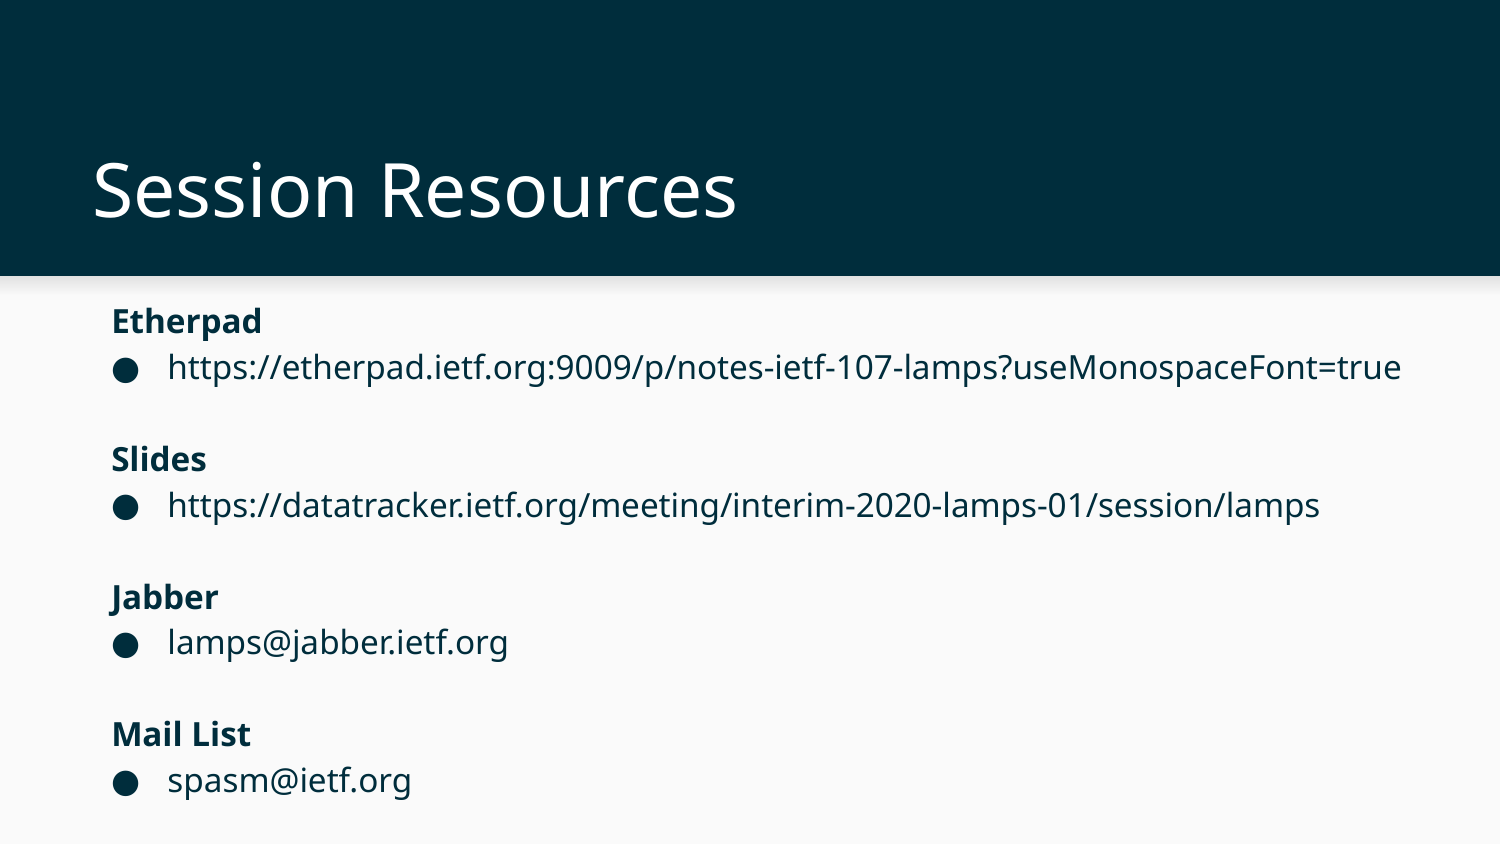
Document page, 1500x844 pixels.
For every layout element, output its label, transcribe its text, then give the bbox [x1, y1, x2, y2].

list Etherpad https://etherpad.ietf.org:9009/p/notes-ietf-107-lamps?useMonospaceFont=true Slides https://datatracker.ietf.org/meeting/interim-2020-lamps-01/session/lamps Jabber lamps@jabber.ietf.org Mail List spasm@ietf.org [77, 279, 1427, 816]
title Session Resources [77, 35, 1427, 248]
